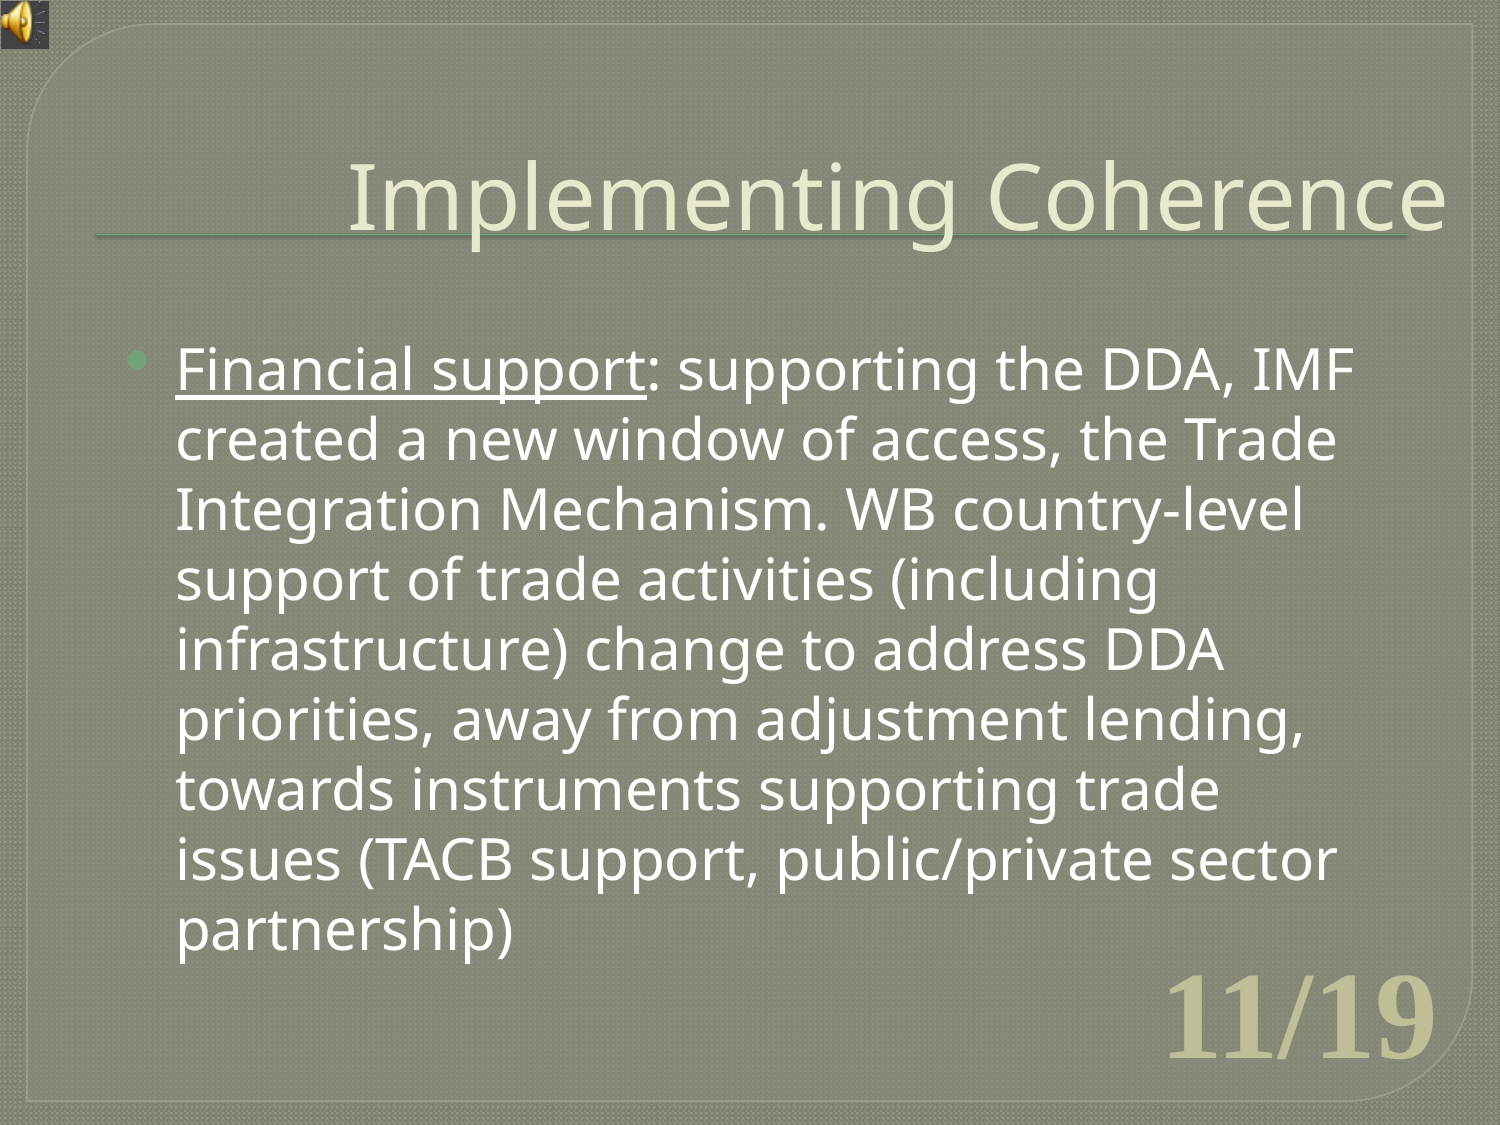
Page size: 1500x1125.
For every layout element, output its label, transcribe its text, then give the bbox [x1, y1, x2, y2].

title Implementing Coherence [112, 130, 1465, 257]
list Financial support: supporting the DDA, IMF created a new window of access, the Trade Integration Mechanism. WB country-level support of trade activities (including infrastructure) change to address DDA priorities, away from adjustment lending, towards instruments supporting trade issues (TACB support, public/private sector partnership) [112, 324, 1388, 1000]
picture [0, 0, 51, 51]
text_box 11/19 [902, 937, 1454, 1095]
